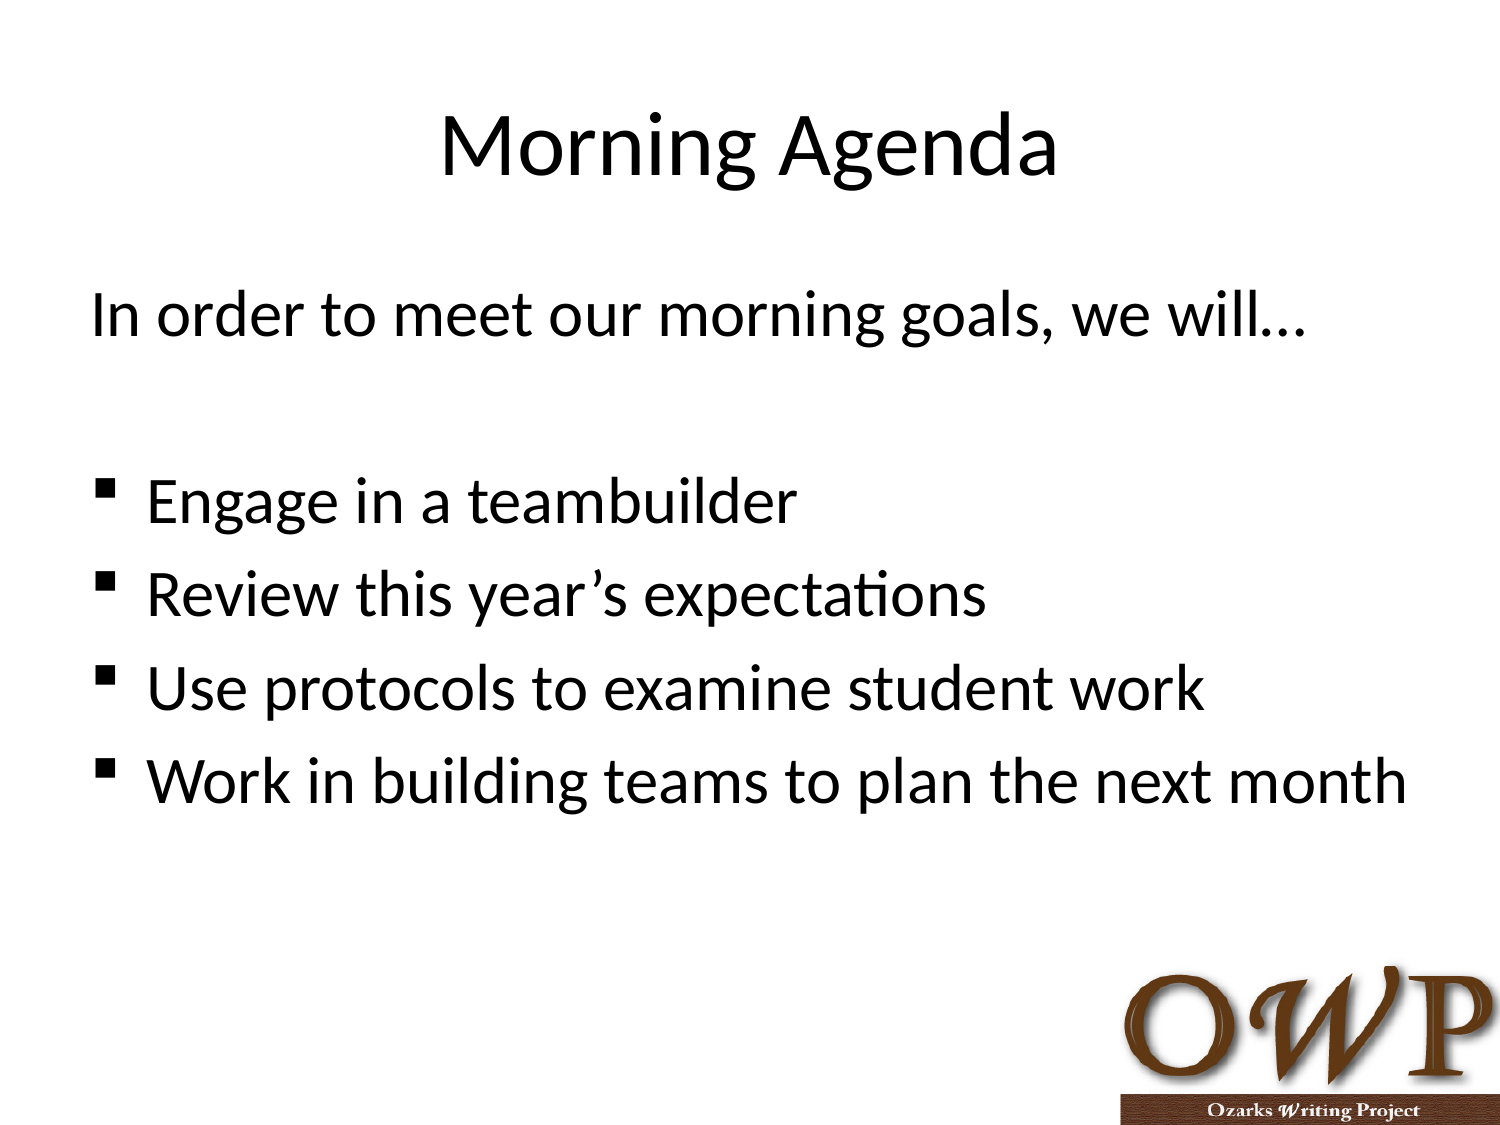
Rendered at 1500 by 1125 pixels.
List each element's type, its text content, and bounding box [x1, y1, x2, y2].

list In order to meet our morning goals, we will… Engage in a teambuilder Review this year’s expectations Use protocols to examine student work Work in building teams to plan the next month [74, 262, 1426, 1006]
title Morning Agenda [74, 44, 1426, 233]
picture [1120, 957, 1500, 1125]
